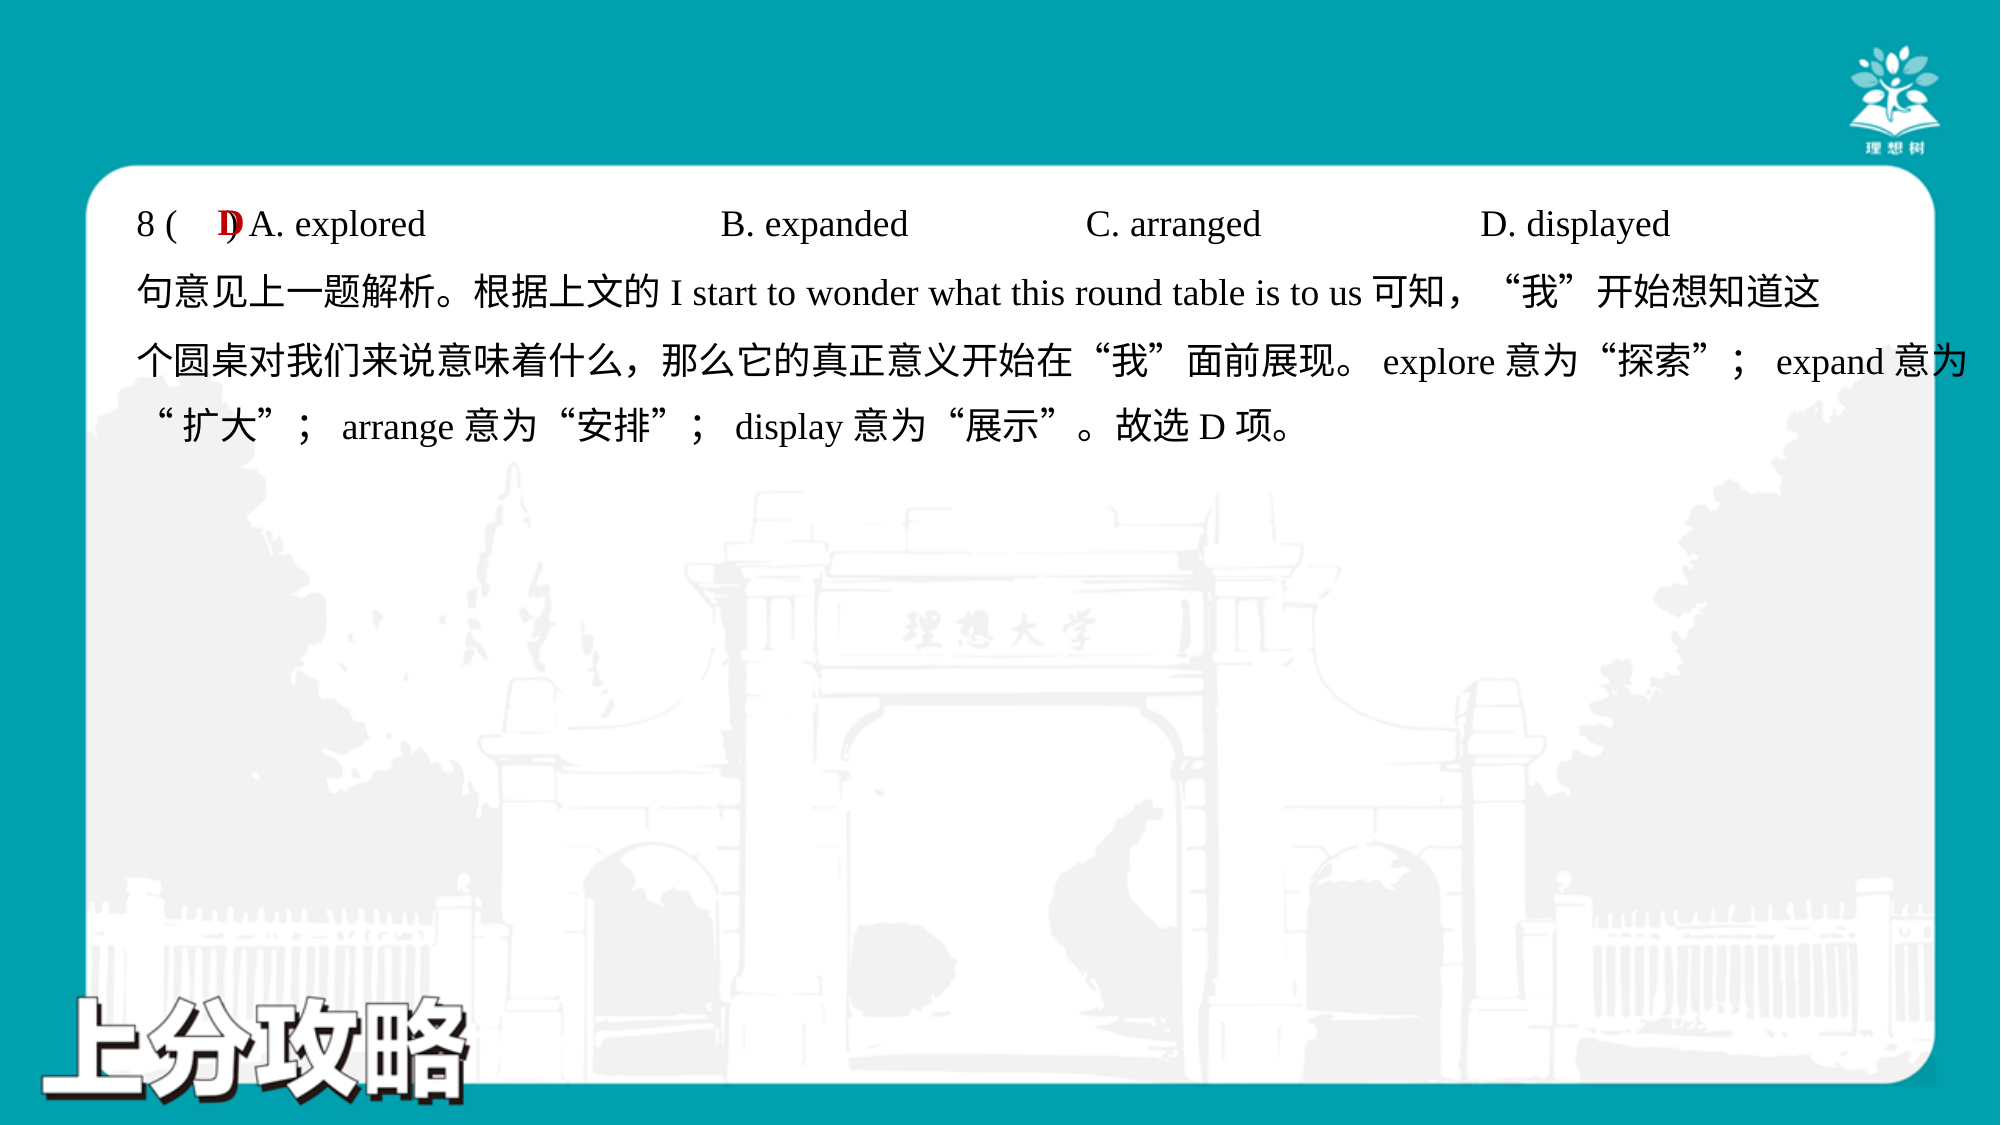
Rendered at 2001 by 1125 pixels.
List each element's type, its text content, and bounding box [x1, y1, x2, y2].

text_box 8 ( ) A. explored B. expanded C. arranged D. displayed [136, 176, 1865, 237]
text_box 句意见上一题解析。根据上文的I start to wonder what this round table is to us可知，“我”开始想知道这 个圆桌对我们来说意味着什么，那么它的真正意义开始在“我”面前展现。explore意为“探索”；expand意为 “扩大”；arrange意为“安排”；display意为“展示”。故选D项。 [136, 244, 1865, 441]
picture [0, 0, 2000, 1125]
text_box D [204, 176, 259, 236]
